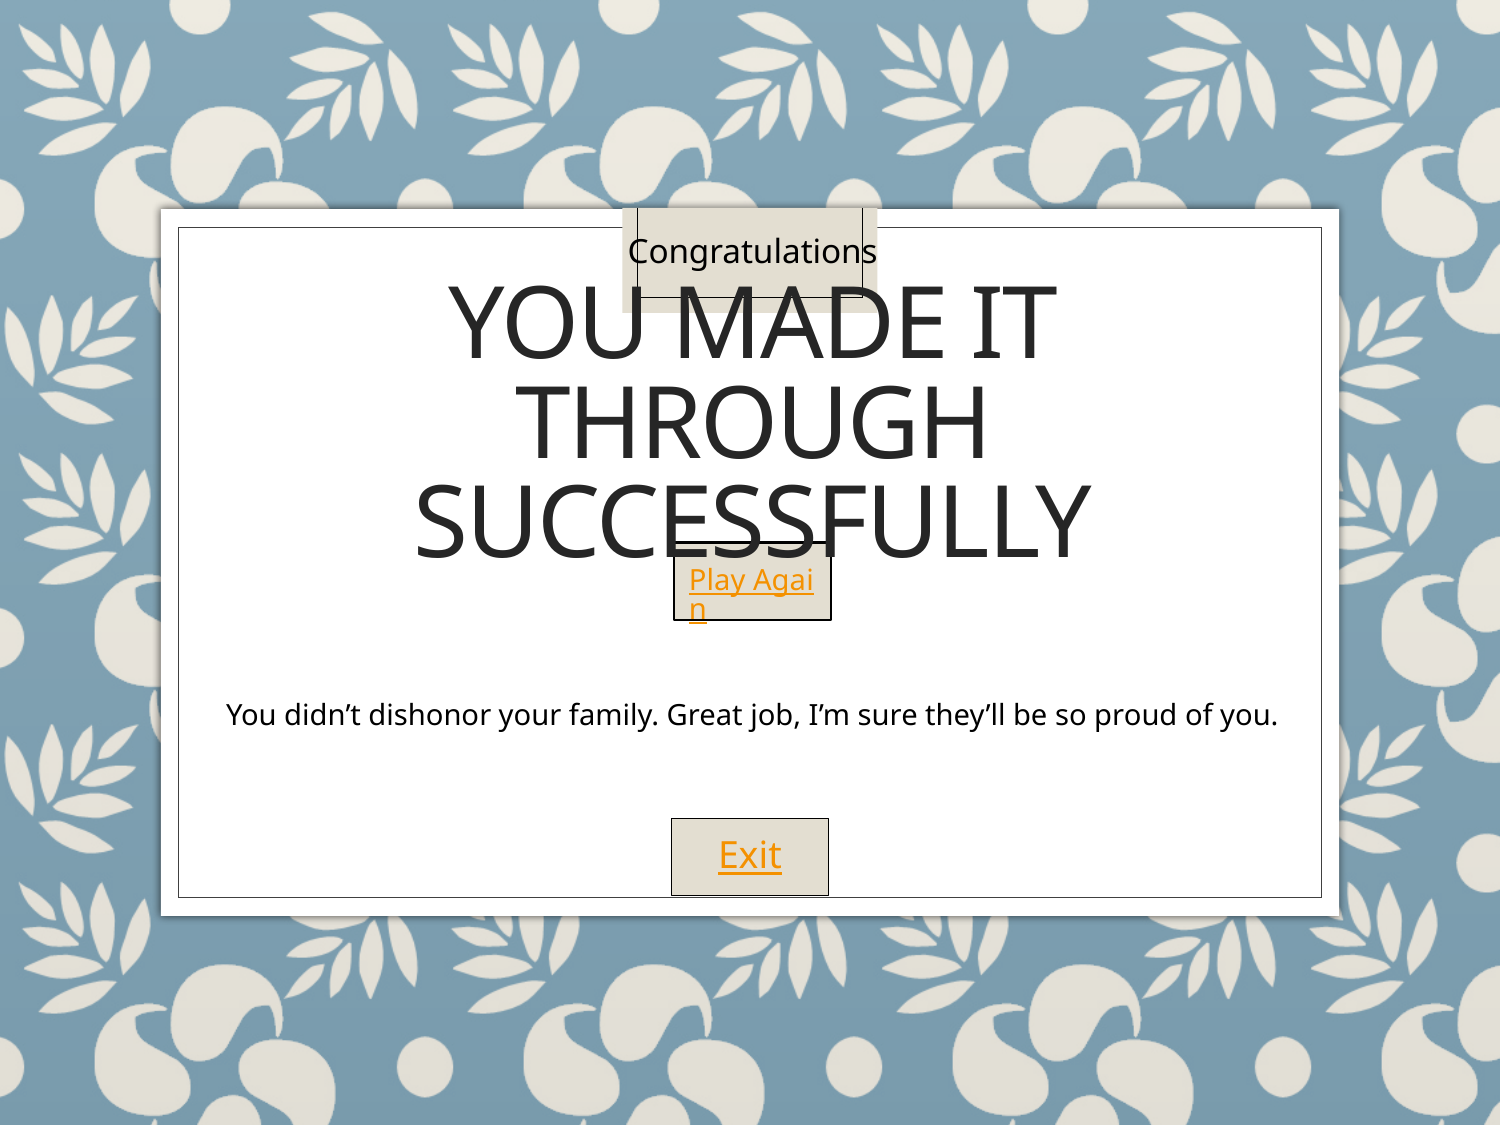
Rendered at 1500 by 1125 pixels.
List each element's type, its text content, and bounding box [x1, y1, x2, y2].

list You didn’t dishonor your family. Great job, I’m sure they’ll be so proud of you. [194, 688, 1311, 771]
title You made it through successfully [194, 313, 1311, 543]
text_box Exit [670, 817, 830, 896]
text_box Congratulations [612, 222, 893, 278]
text_box Play Again [673, 543, 832, 621]
